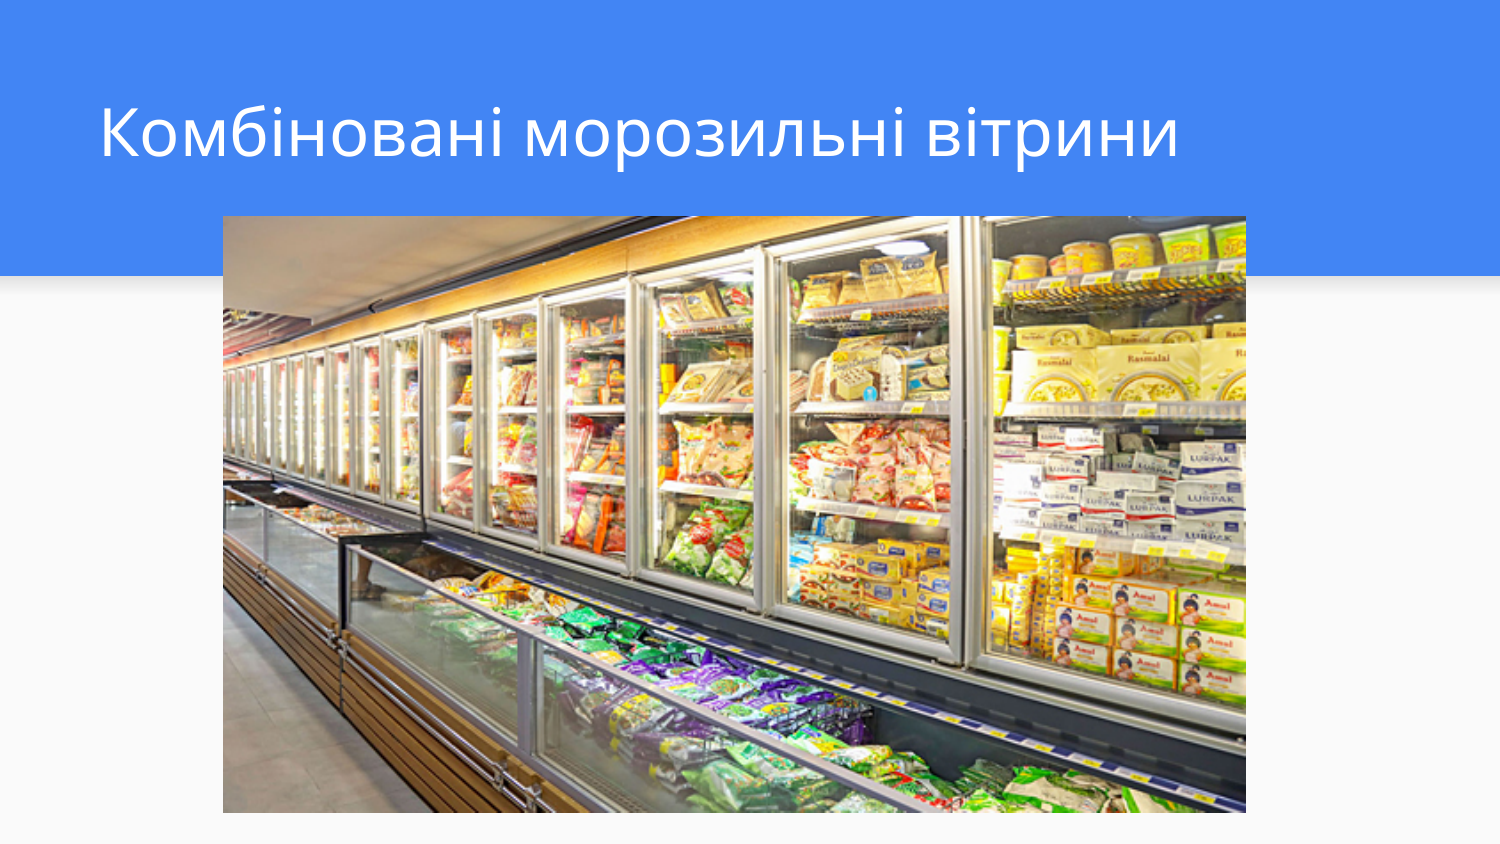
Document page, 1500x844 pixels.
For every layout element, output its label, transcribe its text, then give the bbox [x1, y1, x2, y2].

picture [223, 216, 1246, 813]
title Комбіновані морозильні вітрини [83, 58, 1433, 185]
